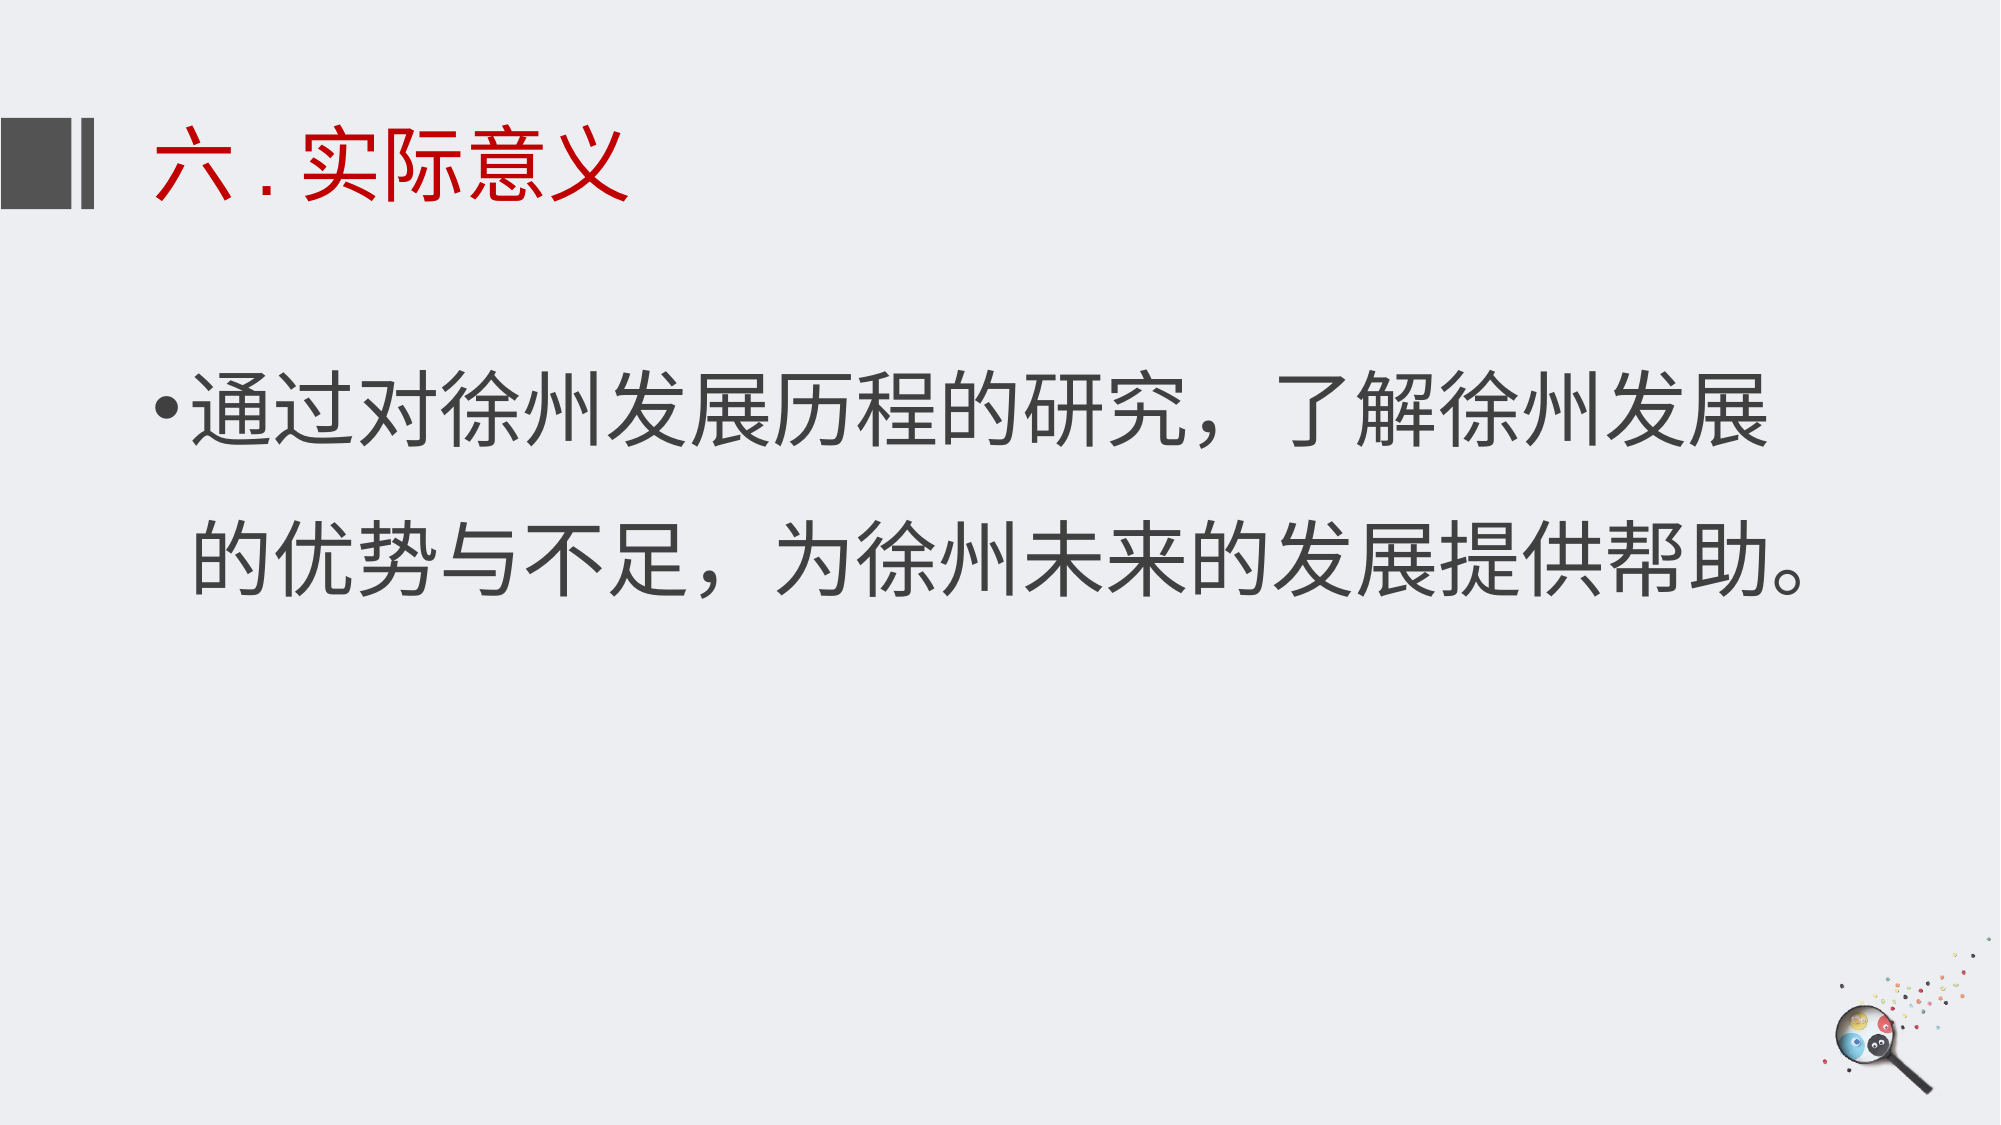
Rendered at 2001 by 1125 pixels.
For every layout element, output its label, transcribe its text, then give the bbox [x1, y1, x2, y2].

list 通过对徐州发展历程的研究，了解徐州发展的优势与不足，为徐州未来的发展提供帮助。 [137, 299, 1863, 1014]
picture [1808, 932, 1993, 1103]
title 六.实际意义 [137, 59, 1863, 278]
